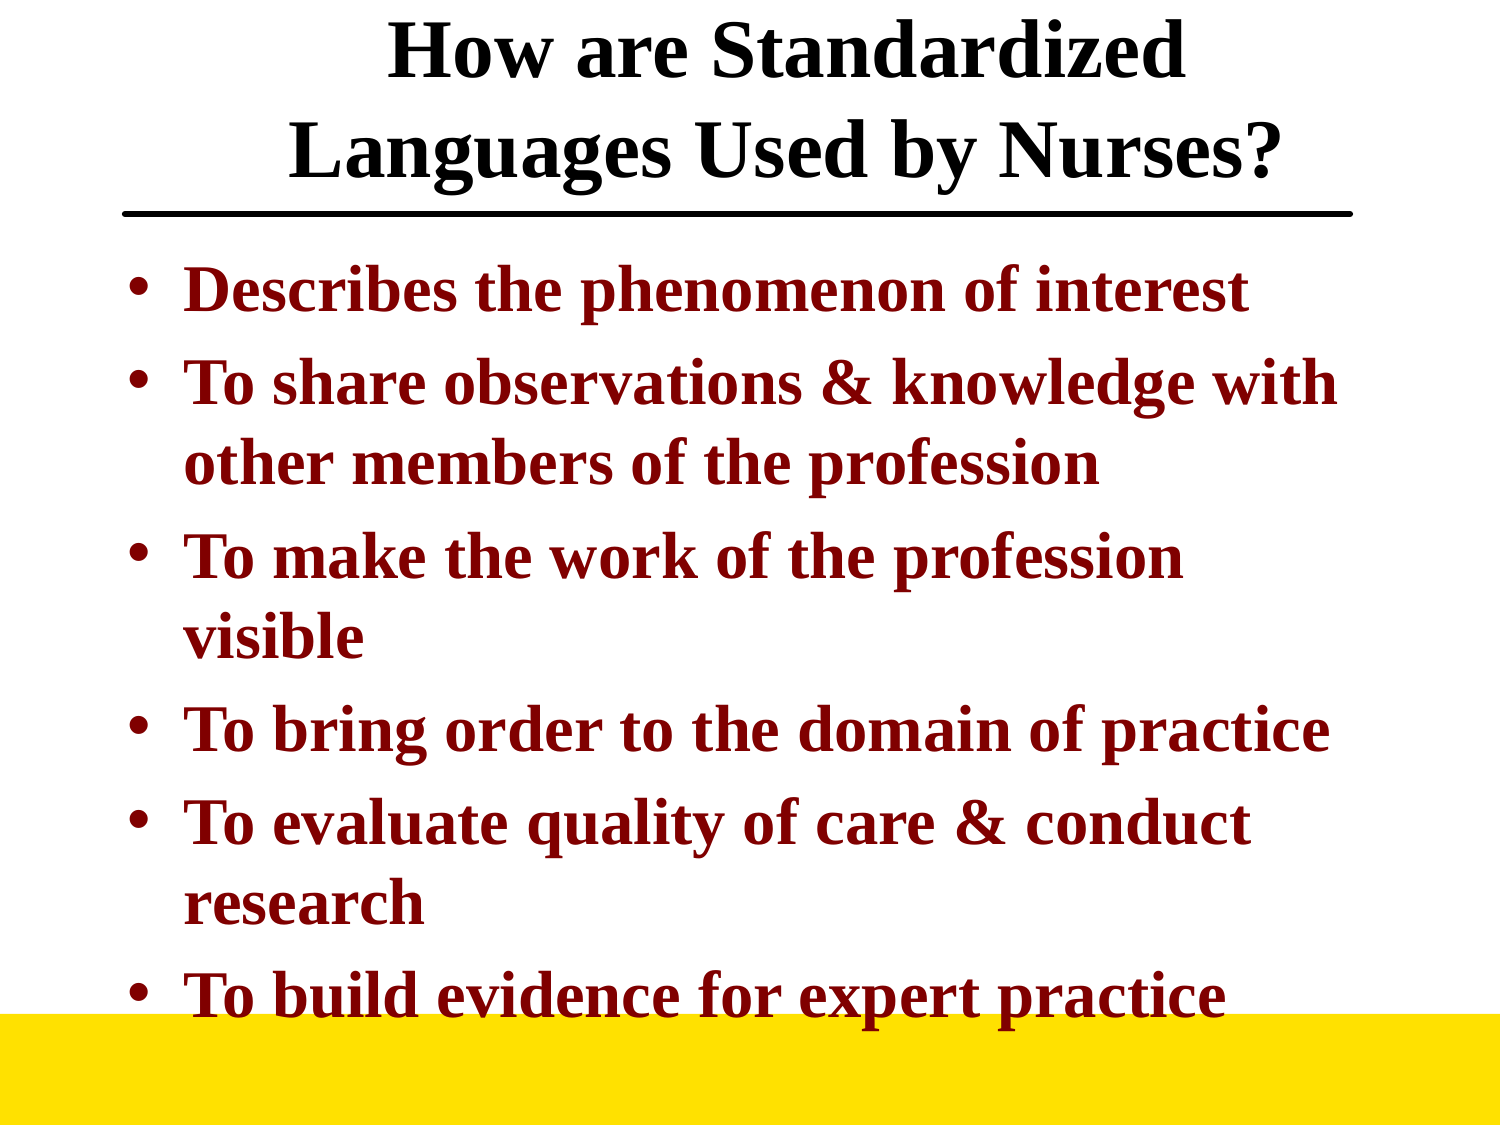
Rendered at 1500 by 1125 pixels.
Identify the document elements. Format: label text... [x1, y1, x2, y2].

list Describes the phenomenon of interest To share observations & knowledge with other members of the profession To make the work of the profession visible To bring order to the domain of practice To evaluate quality of care & conduct research To build evidence for expert practice [112, 237, 1375, 821]
title How are Standardized Languages Used by Nurses? [174, 0, 1400, 188]
